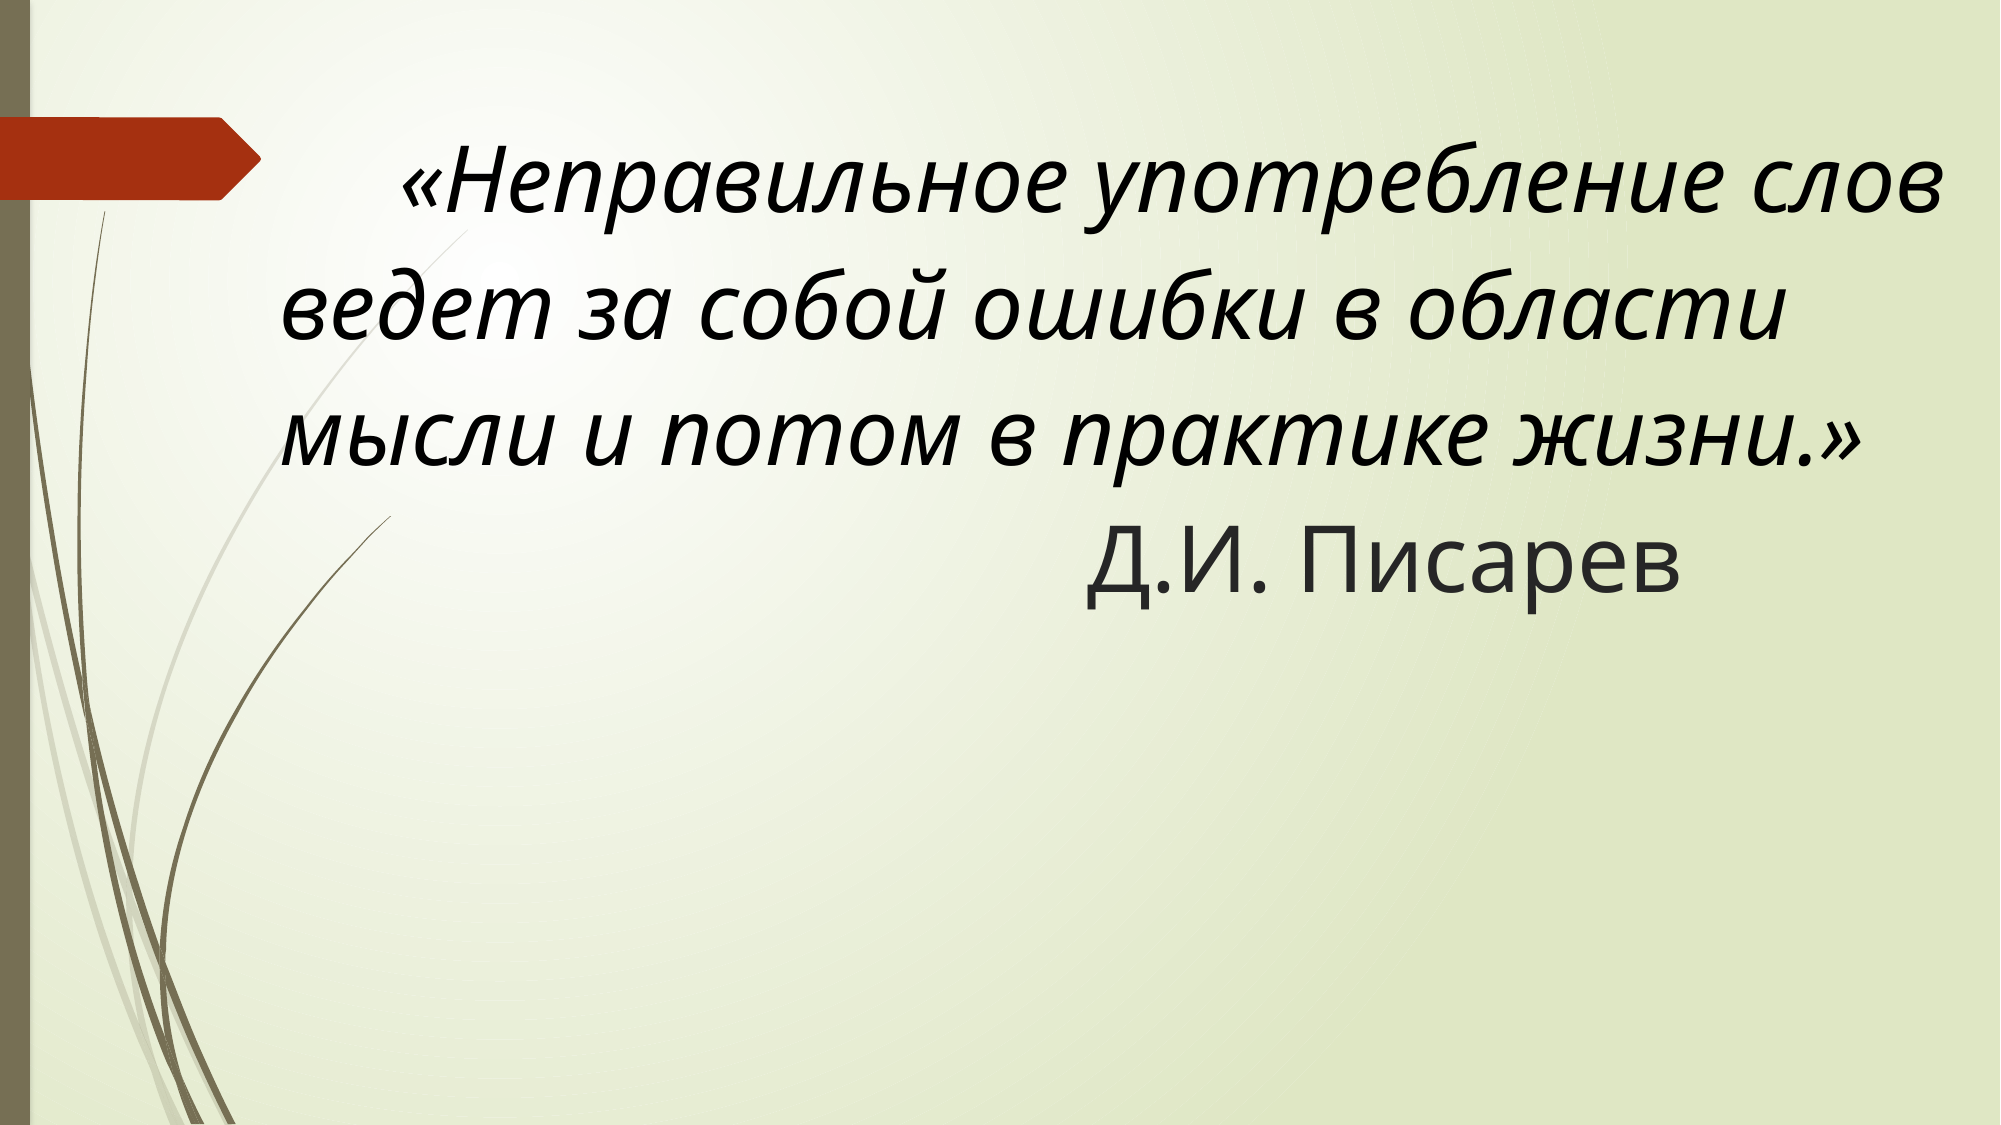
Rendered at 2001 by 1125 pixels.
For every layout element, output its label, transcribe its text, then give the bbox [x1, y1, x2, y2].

title «Неправильное употребление слов ведет за собой ошибки в области мысли и потом в практике жизни.» Д.И. Писарев [264, 106, 1977, 726]
